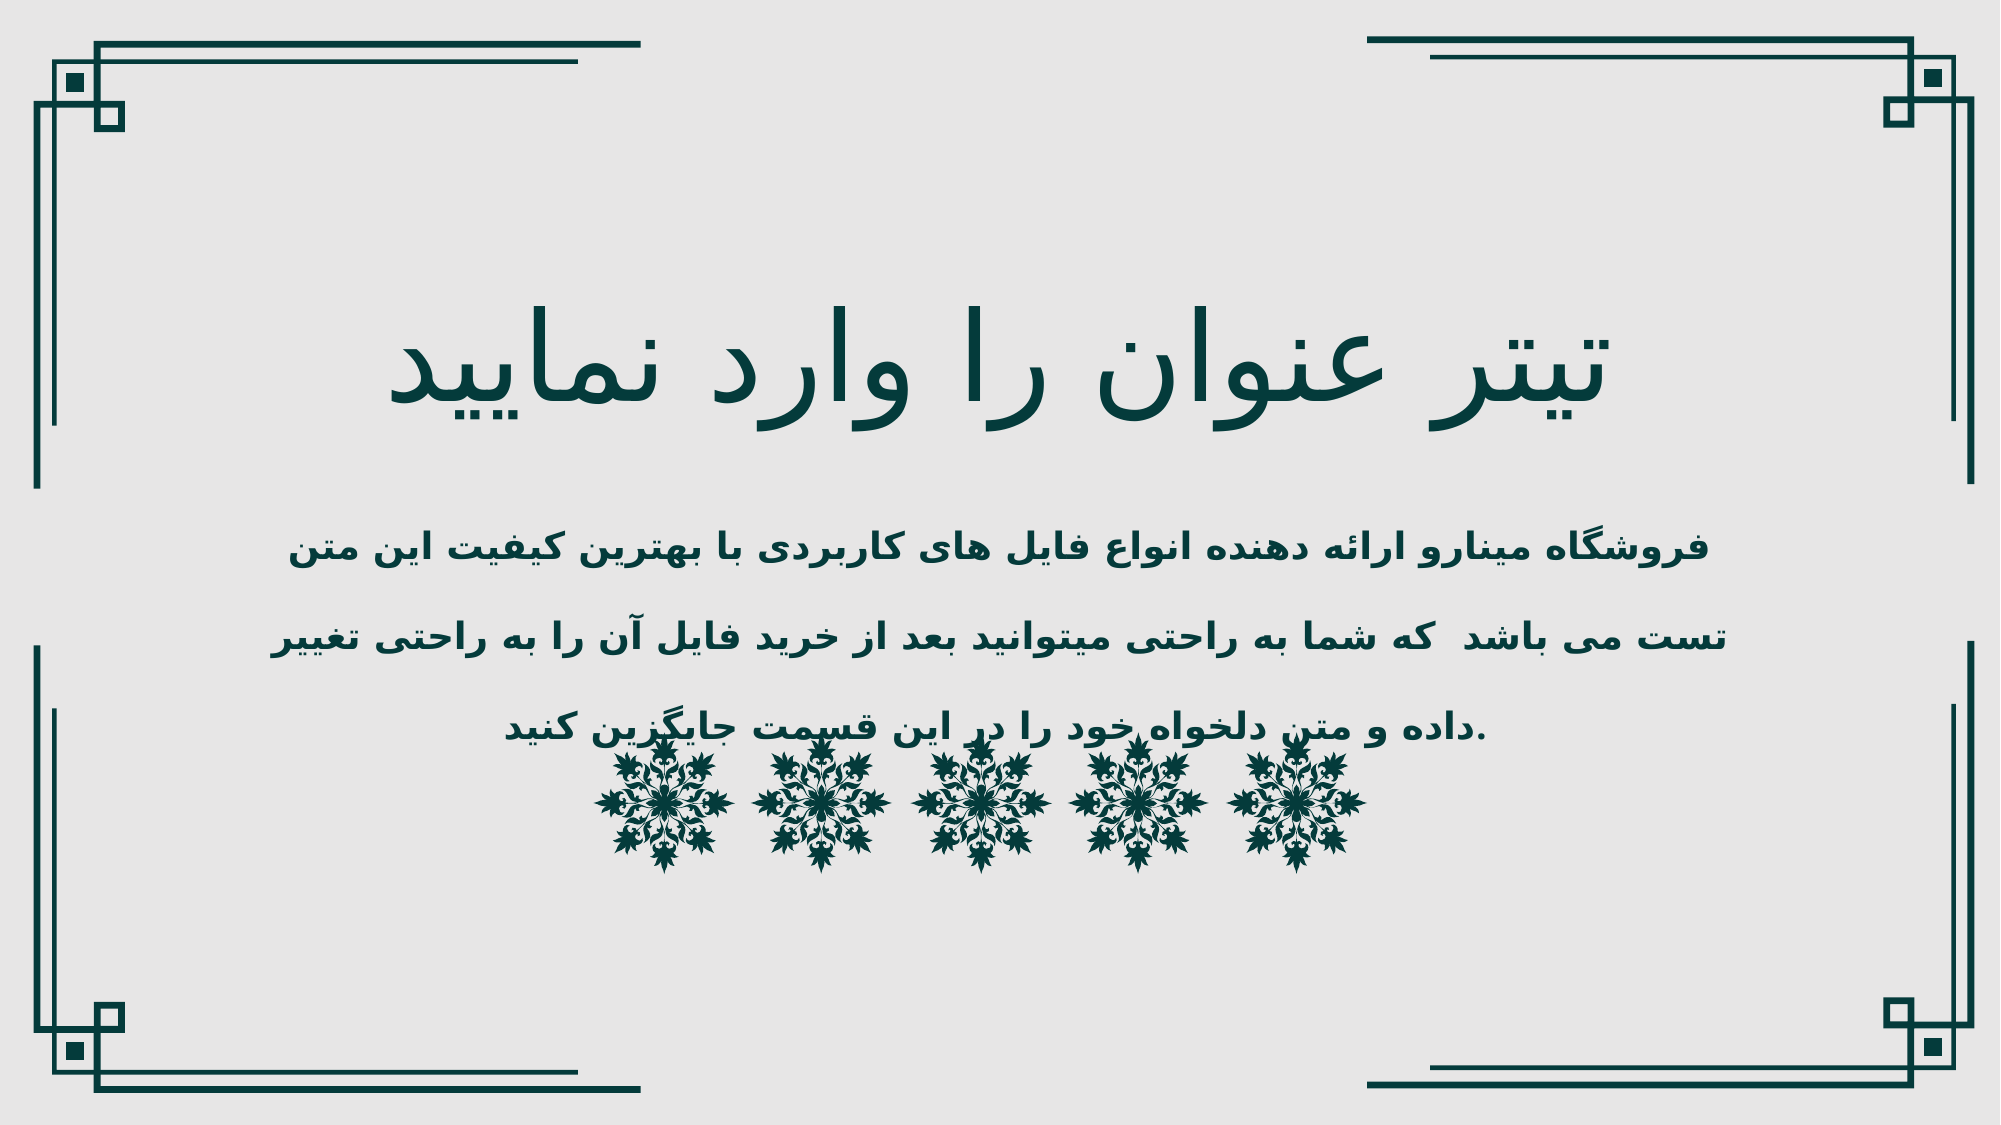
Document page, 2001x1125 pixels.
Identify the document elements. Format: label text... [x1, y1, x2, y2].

text_box تیتر عنوان را وارد نمایید [179, 193, 1821, 434]
text_box فروشگاه مینارو ارائه دهنده انواع فایل های کاربردی با بهترین کیفیت این متن تست می باشد که شما به راحتی میتوانید بعد از خرید فایل آن را به راحتی تغییر داده و متن دلخواه خود را در این قسمت جایگزین کنید. [255, 469, 1745, 755]
